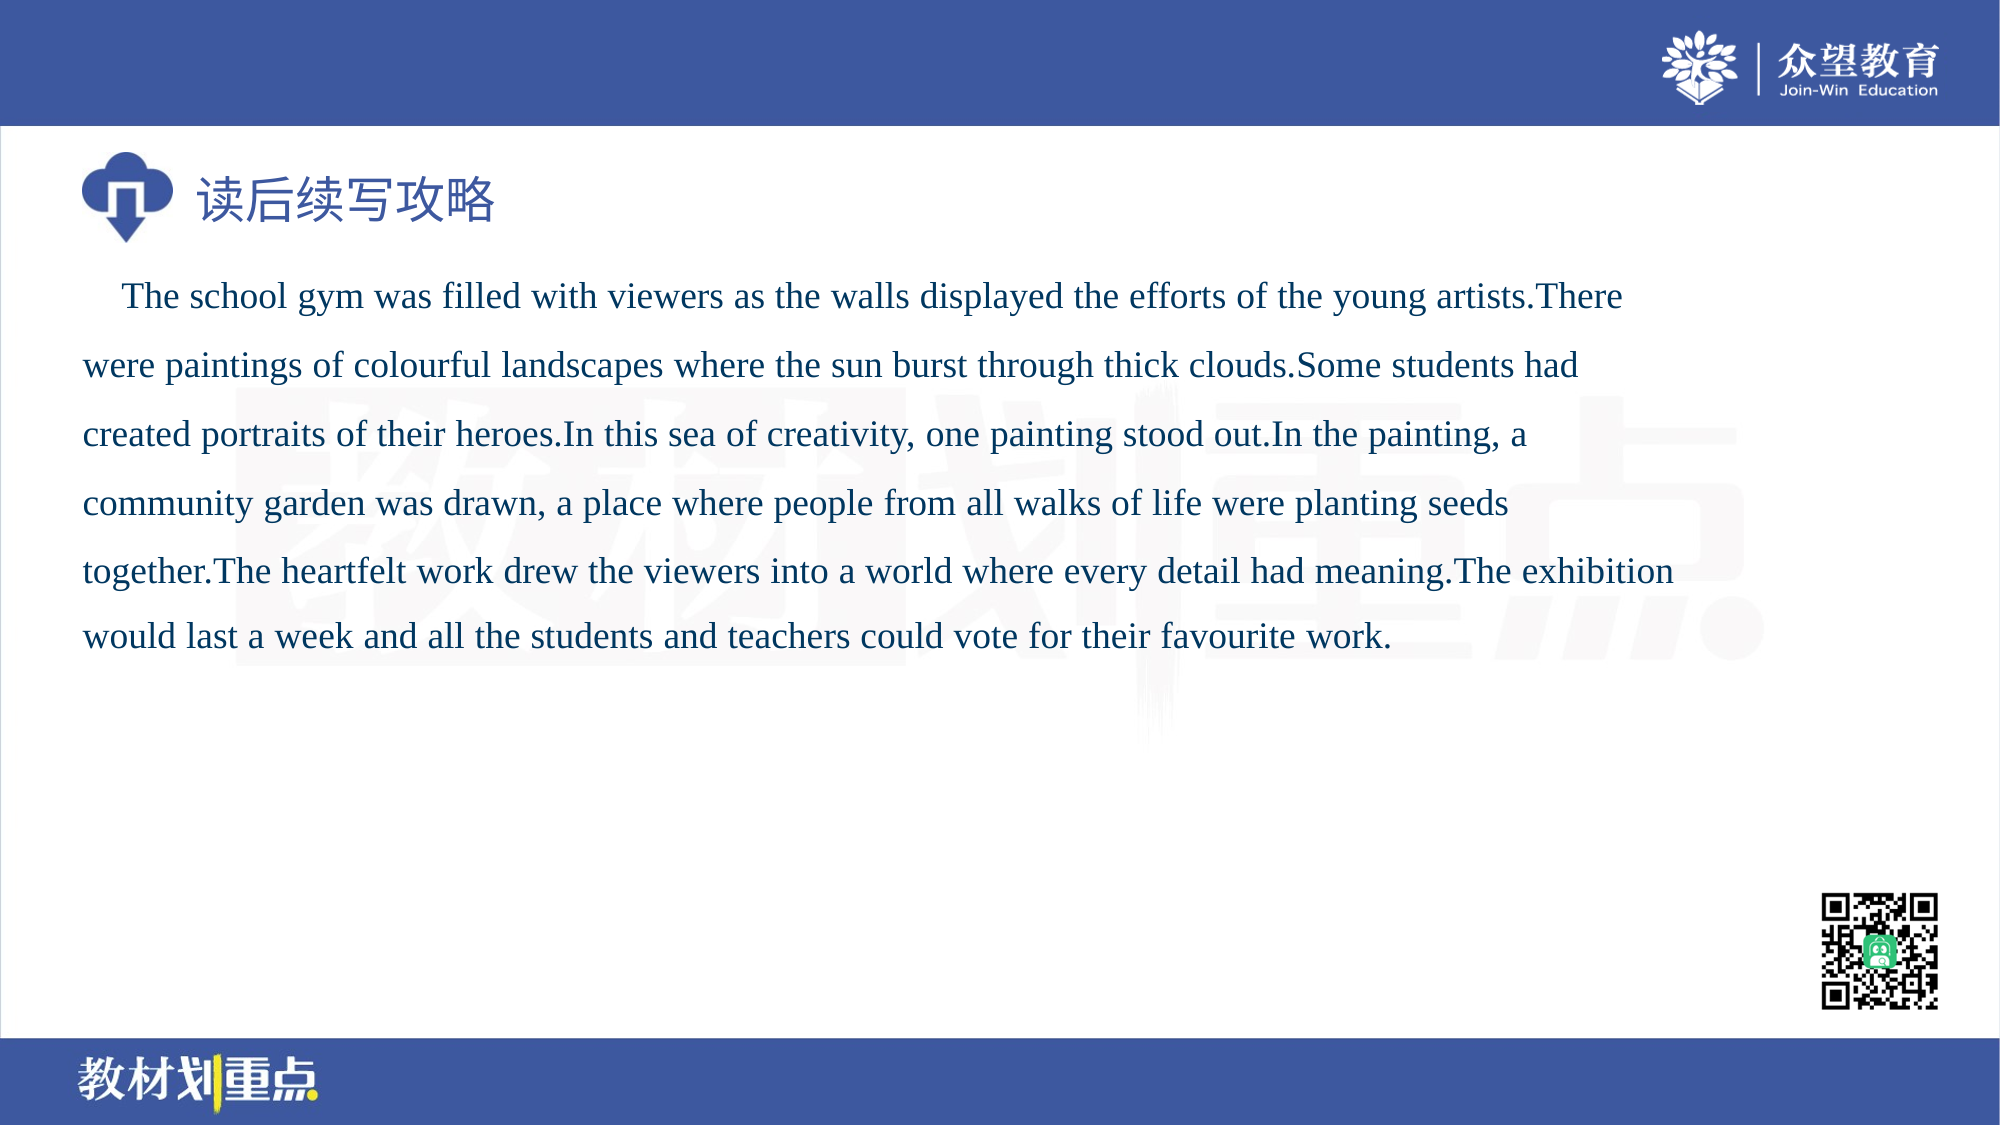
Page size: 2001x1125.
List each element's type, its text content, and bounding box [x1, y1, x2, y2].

text_box The school gym was filled with viewers as the walls displayed the efforts of the young artists.There were paintings of colourful landscapes where the sun burst through thick clouds.Some students had created portraits of their heroes.In this sea of creativity, one painting stood out.In the painting, a community garden was drawn, a place where people from all walks of life were planting seeds together.The heartfelt work drew the viewers into a world where every detail had meaning.The exhibition would last a week and all the students and teachers could vote for their favourite work. [82, 247, 1817, 649]
picture [0, 0, 2000, 1125]
